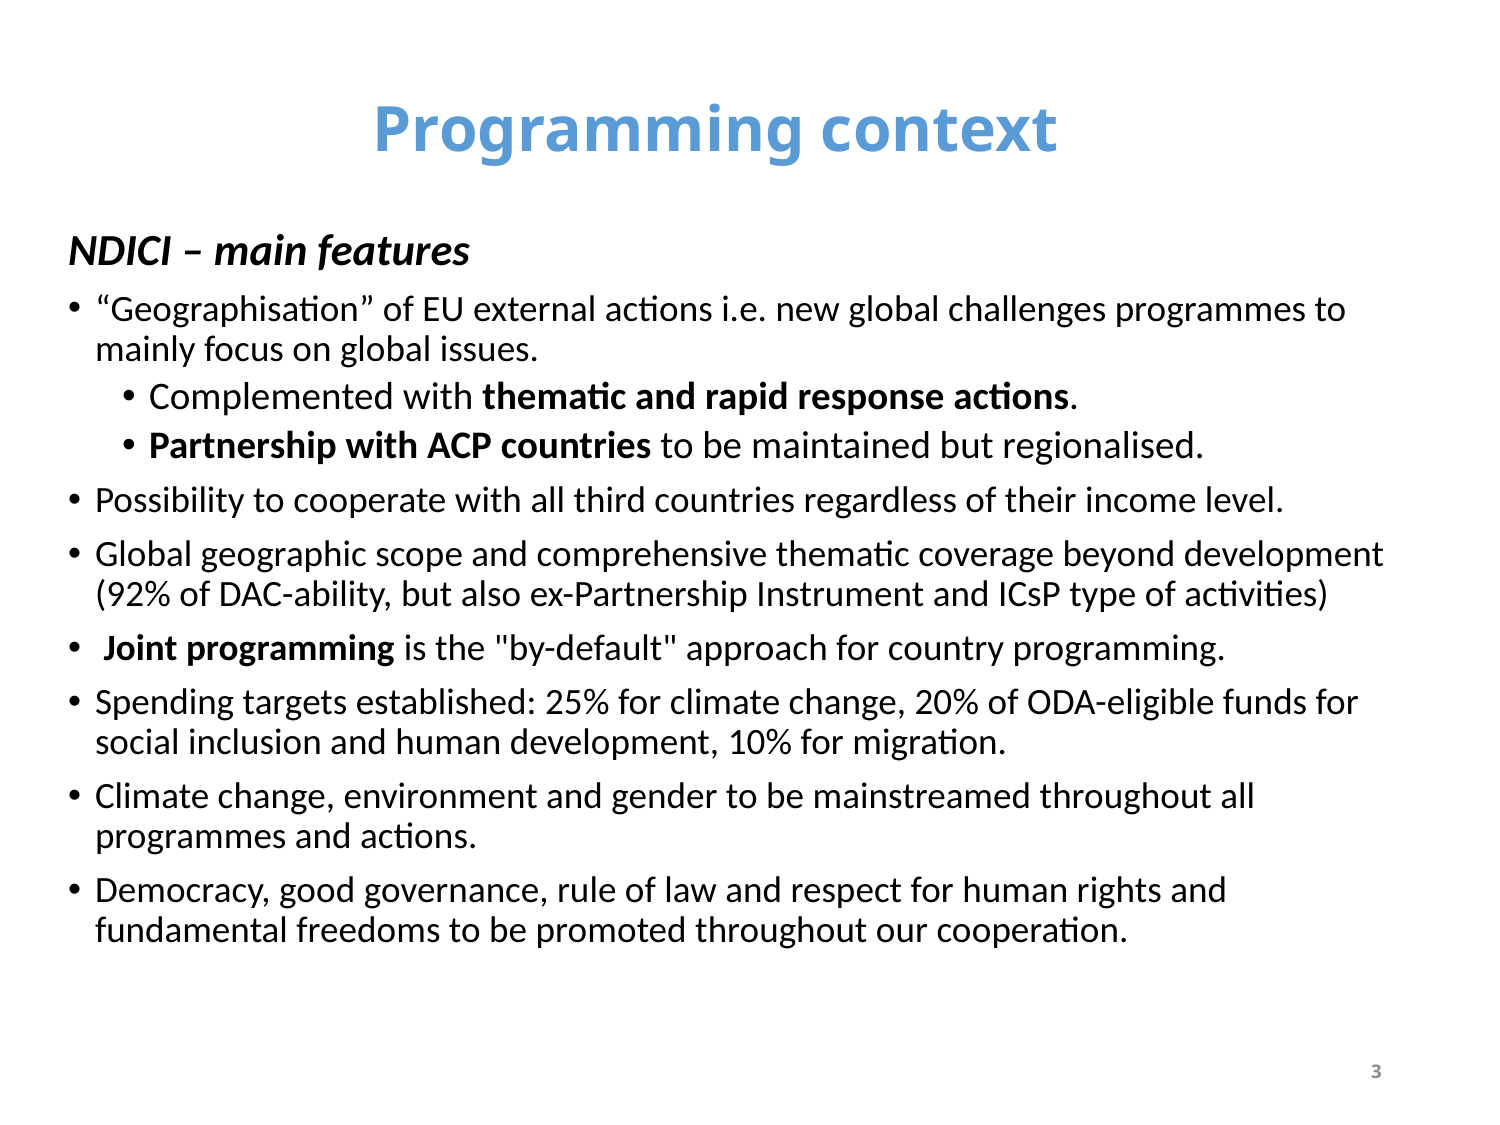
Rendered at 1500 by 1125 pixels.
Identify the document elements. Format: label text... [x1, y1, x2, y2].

slide_number 3 [1059, 1042, 1397, 1103]
title Programming context [41, 78, 1392, 185]
list NDICI – main features “Geographisation” of EU external actions i.e. new global challenges programmes to mainly focus on global issues. Complemented with thematic and rapid response actions. Partnership with ACP countries to be maintained but regionalised. Possibility to cooperate with all third countries regardless of their income level. Global geographic scope and comprehensive thematic coverage beyond development (92% of DAC-ability, but also ex-Partnership Instrument and ICsP type of activities) Joint programming is the "by-default" approach for country programming. Spending targets established: 25% for climate change, 20% of ODA-eligible funds for social inclusion and human development, 10% for migration. Climate change, environment and gender to be mainstreamed throughout all programmes and actions. Democracy, good governance, rule of law and respect for human rights and fundamental freedoms to be promoted throughout our cooperation. [53, 219, 1404, 988]
